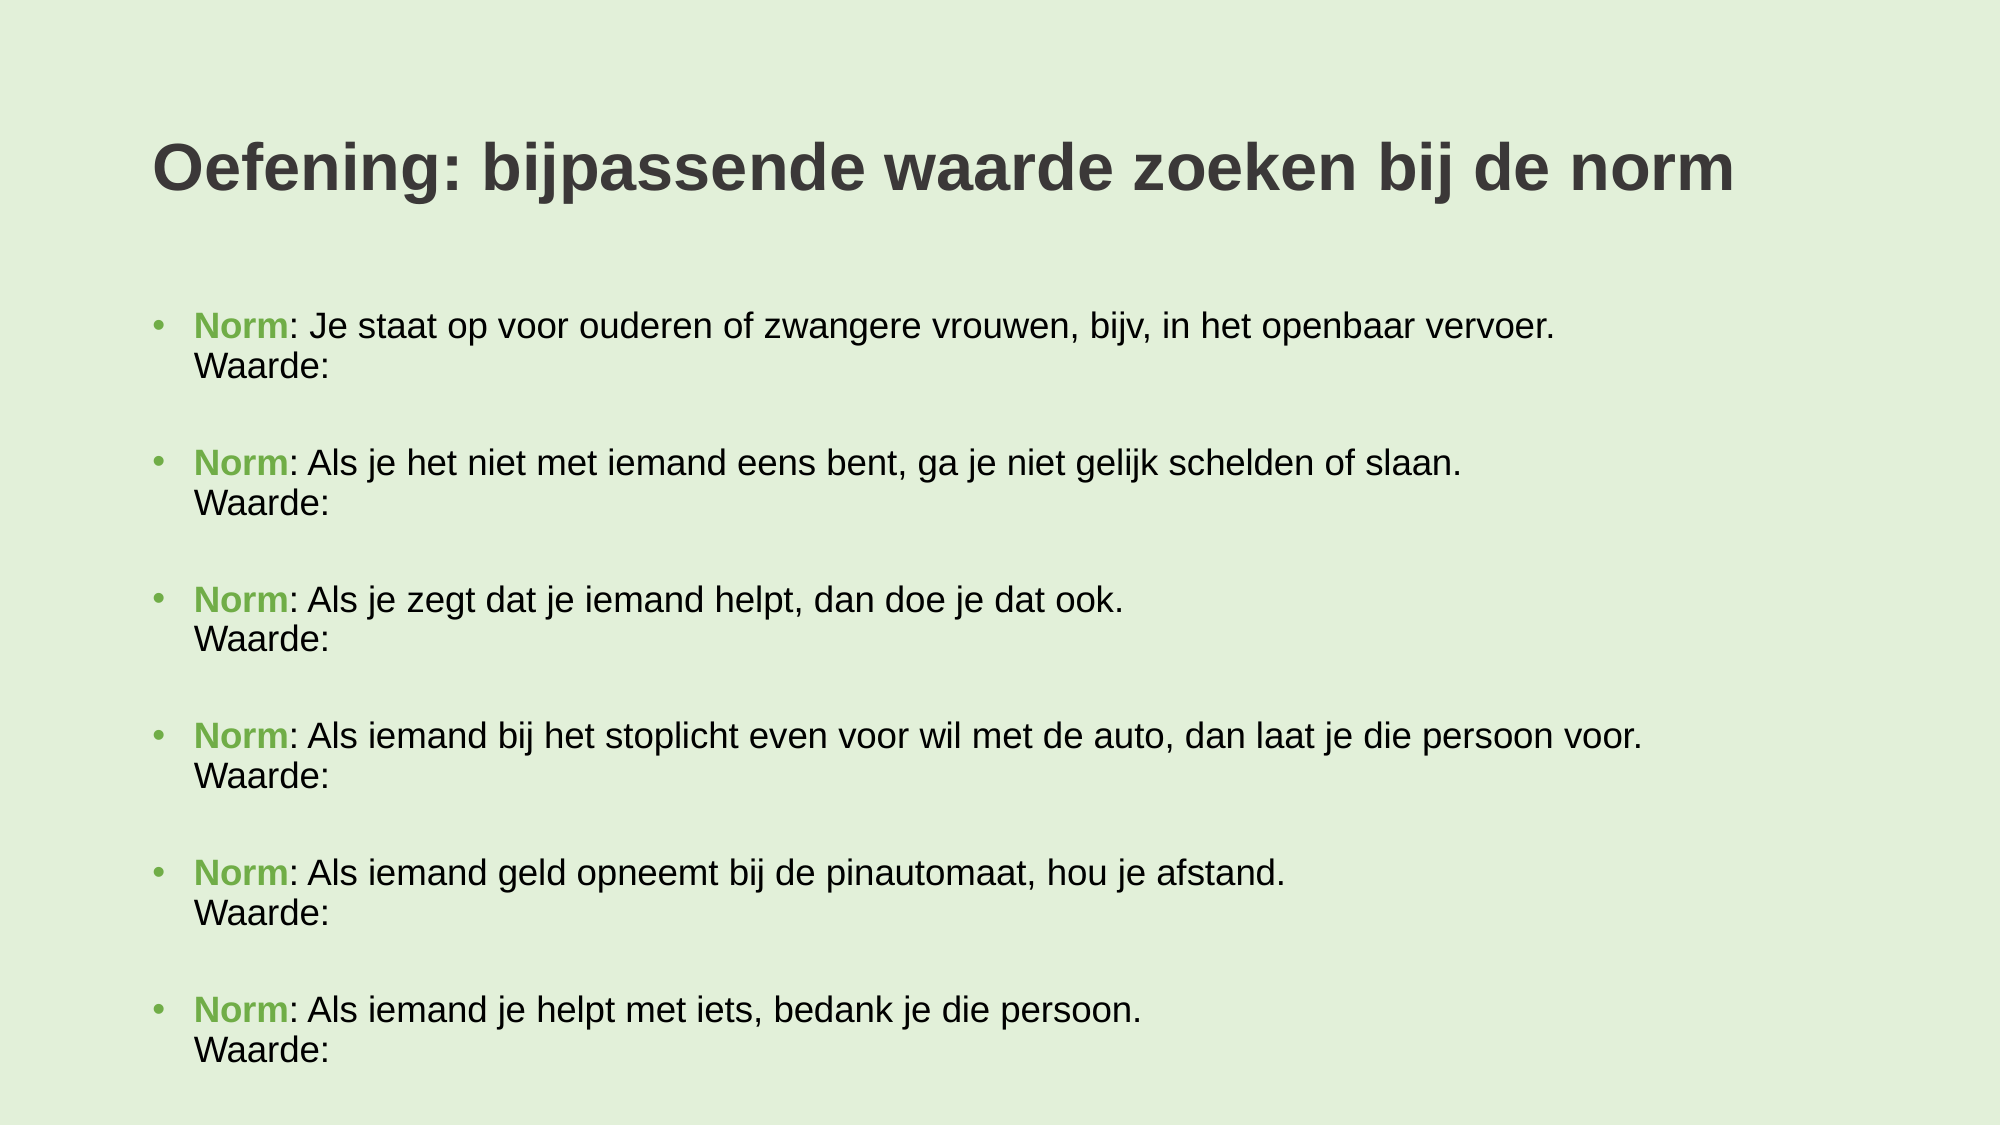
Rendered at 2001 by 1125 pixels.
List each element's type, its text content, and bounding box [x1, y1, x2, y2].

list Norm: Je staat op voor ouderen of zwangere vrouwen, bijv, in het openbaar vervoer. Waarde: Norm: Als je het niet met iemand eens bent, ga je niet gelijk schelden of slaan. Waarde: Norm: Als je zegt dat je iemand helpt, dan doe je dat ook. Waarde: Norm: Als iemand bij het stoplicht even voor wil met de auto, dan laat je die persoon voor. Waarde: Norm: Als iemand geld opneemt bij de pinautomaat, hou je afstand. Waarde: Norm: Als iemand je helpt met iets, bedank je die persoon. Waarde: [137, 299, 1863, 1079]
title Oefening: bijpassende waarde zoeken bij de norm [137, 59, 1863, 278]
